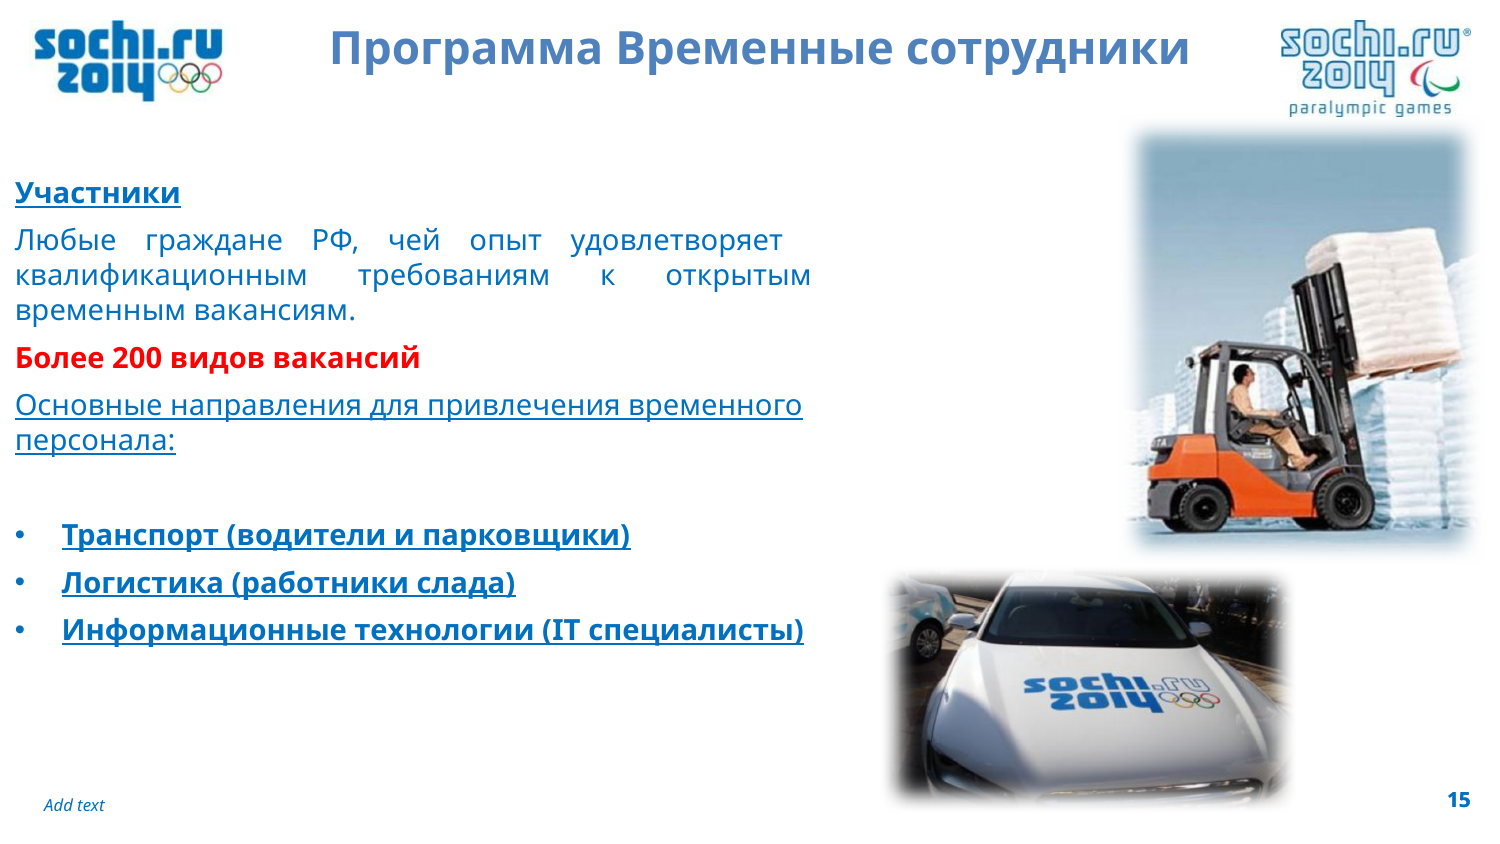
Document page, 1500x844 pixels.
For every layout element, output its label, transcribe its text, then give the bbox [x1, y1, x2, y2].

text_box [0, 114, 828, 802]
picture [879, 20, 1484, 814]
picture [29, 20, 78, 106]
title Программа Временные сотрудники [78, 0, 1429, 115]
